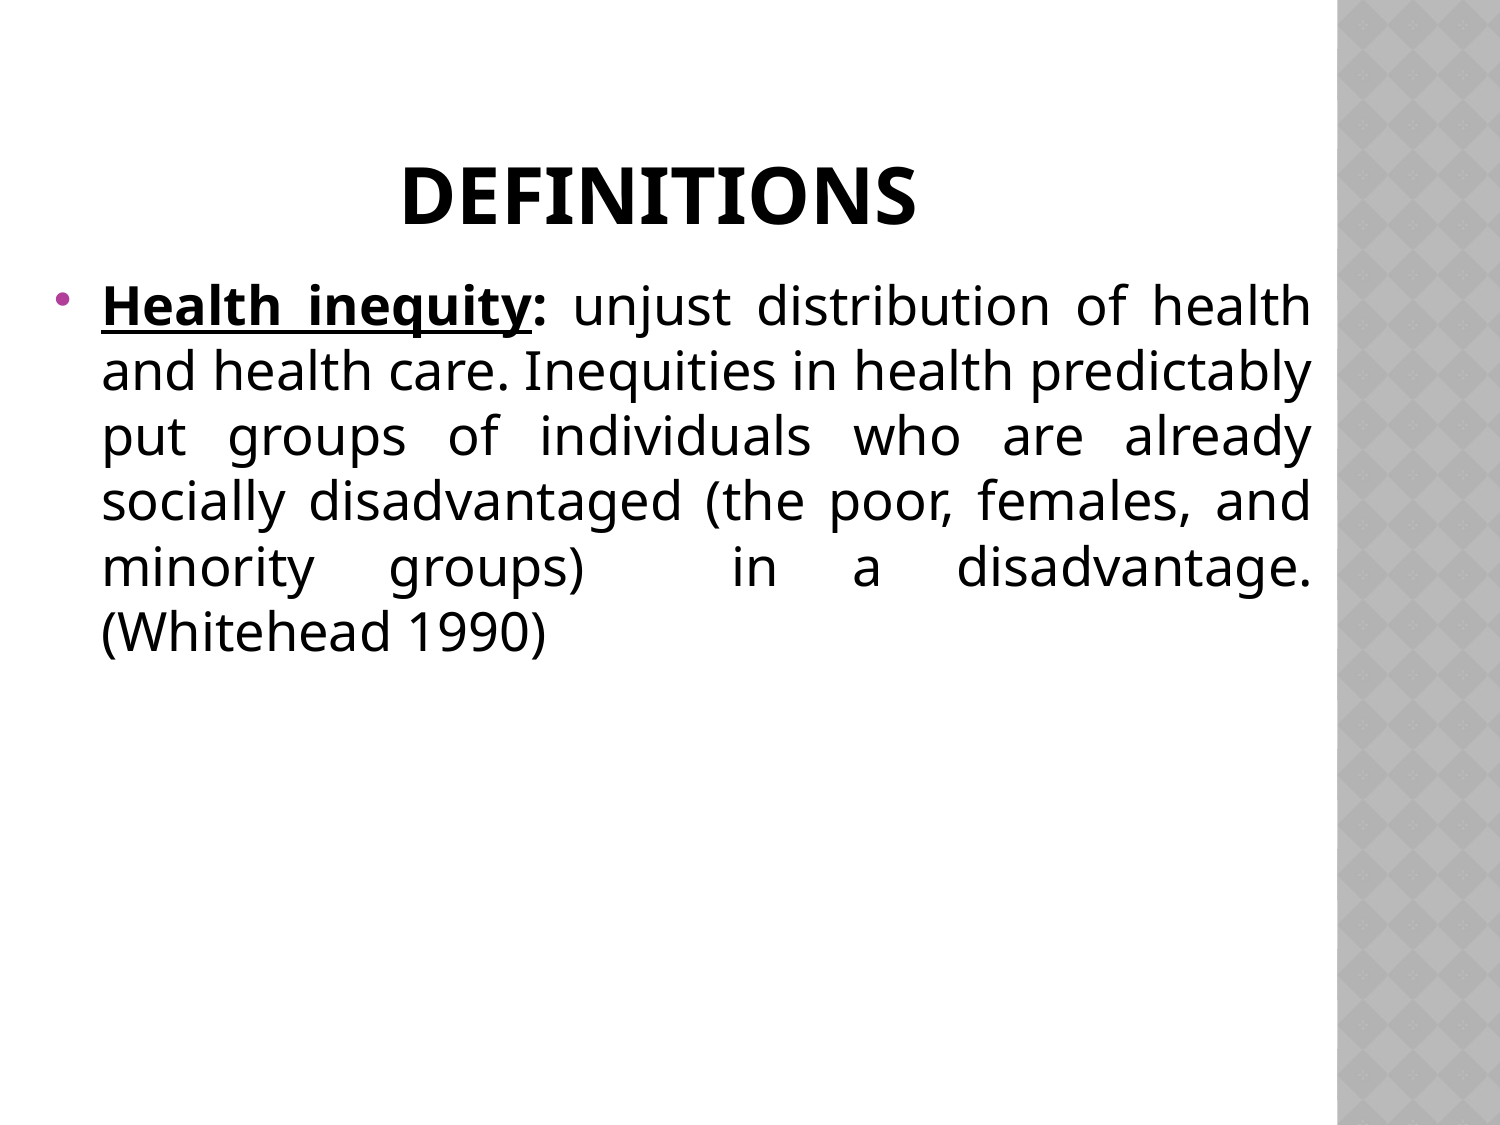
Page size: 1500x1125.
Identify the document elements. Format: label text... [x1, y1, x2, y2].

title Definitions [75, 52, 1263, 240]
list Health inequity: unjust distribution of health and health care. Inequities in health predictably put groups of individuals who are already socially disadvantaged (the poor, females, and minority groups) in a disadvantage. (Whitehead 1990) [41, 264, 1329, 1083]
